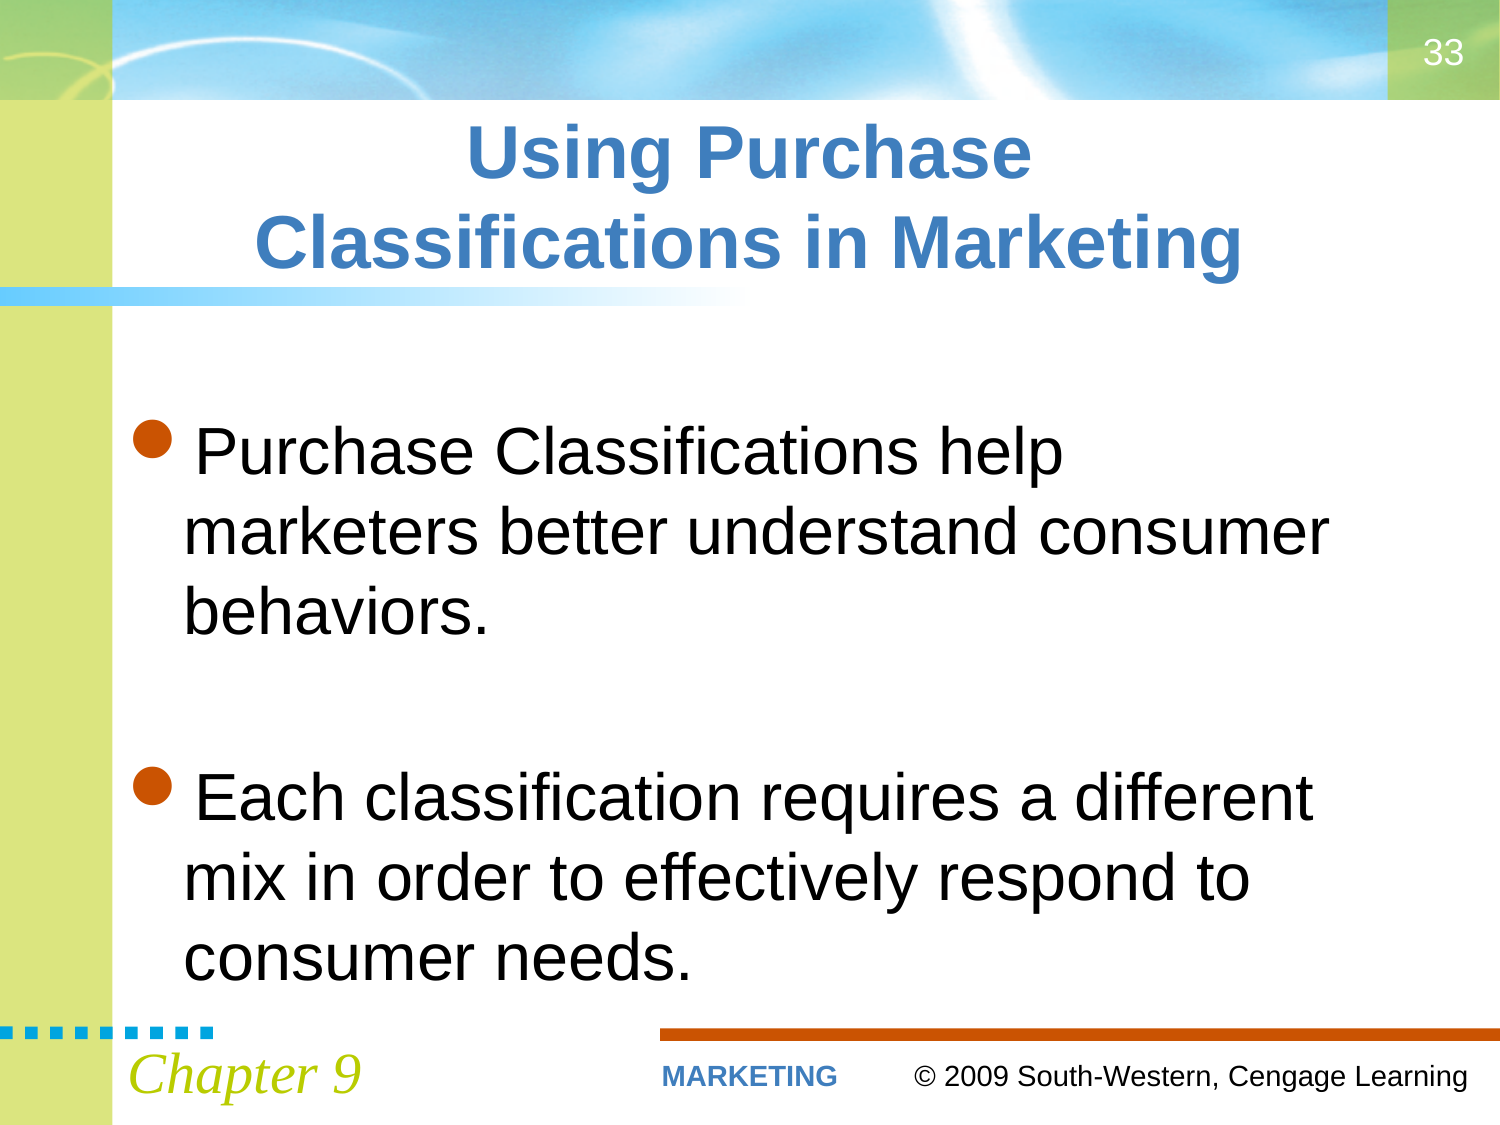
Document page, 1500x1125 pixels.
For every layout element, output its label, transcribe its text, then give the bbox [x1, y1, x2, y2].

list Purchase Classifications help marketers better understand consumer behaviors. Each classification requires a different mix in order to effectively respond to consumer needs. [112, 399, 1388, 1001]
title Using Purchase Classifications in Marketing [112, 99, 1388, 288]
footer Chapter 9 [112, 1012, 638, 1113]
slide_number 33 [1387, 0, 1500, 101]
